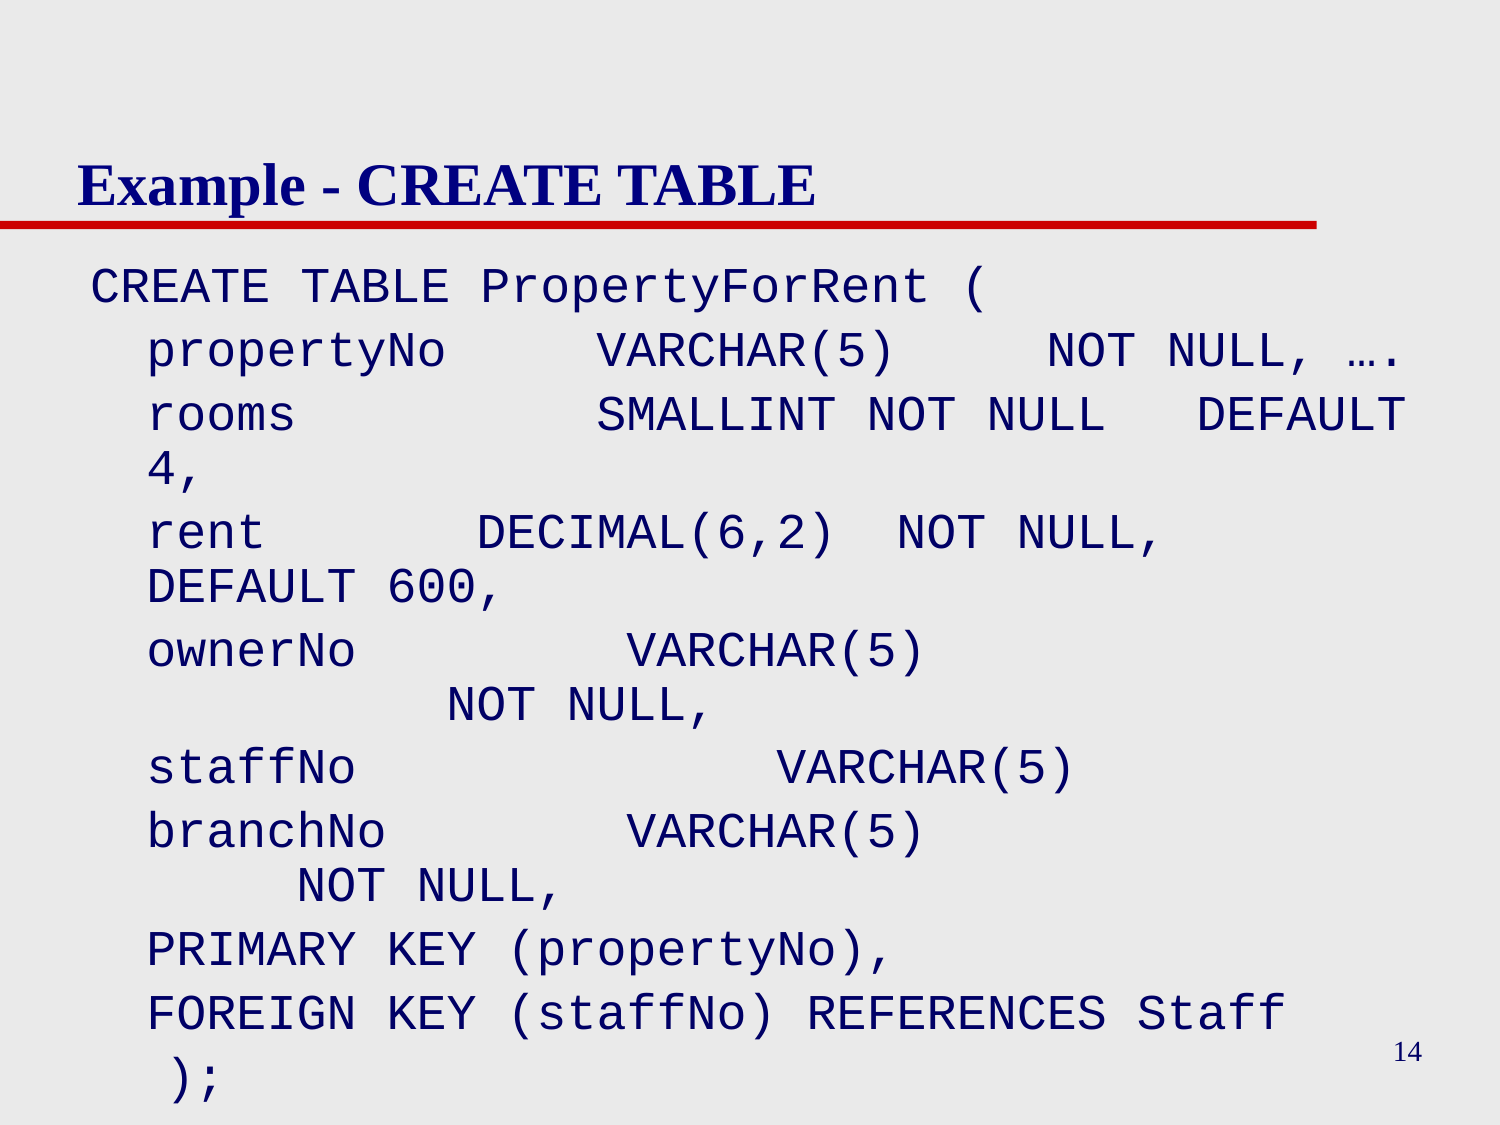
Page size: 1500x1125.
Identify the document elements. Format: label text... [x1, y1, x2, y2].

title Example - CREATE TABLE [62, 43, 1338, 226]
slide_number 14 [1124, 1012, 1438, 1088]
list CREATE TABLE PropertyForRent ( propertyNo VARCHAR(5) NOT NULL, …. rooms SMALLINT NOT NULL DEFAULT 4, rent DECIMAL(6,2) NOT NULL, DEFAULT 600, ownerNo VARCHAR(5) NOT NULL, staffNo VARCHAR(5) branchNo VARCHAR(5) NOT NULL, PRIMARY KEY (propertyNo), FOREIGN KEY (staffNo) REFERENCES Staff ); [74, 251, 1438, 965]
